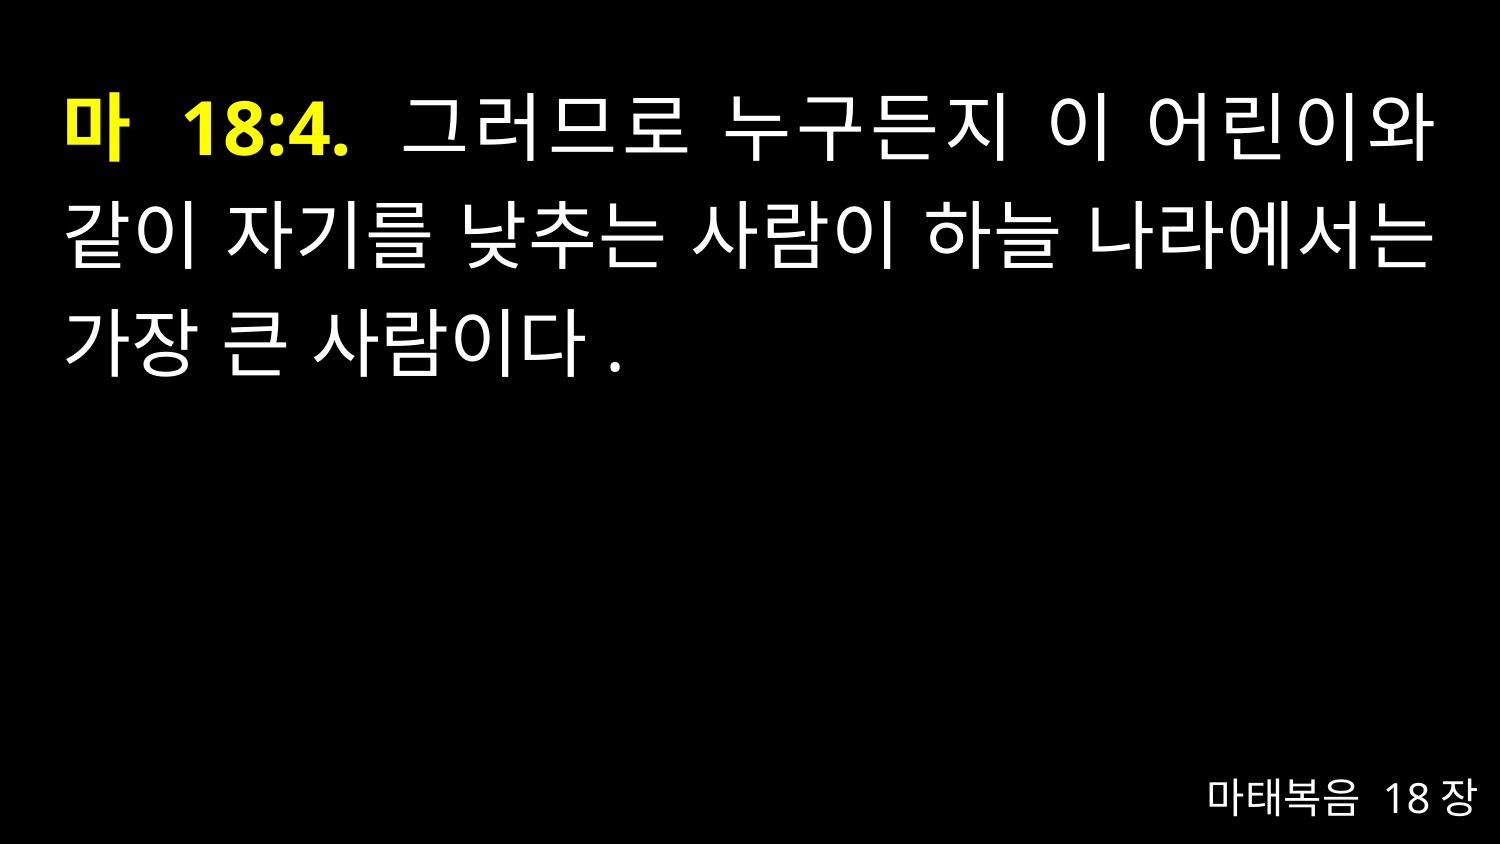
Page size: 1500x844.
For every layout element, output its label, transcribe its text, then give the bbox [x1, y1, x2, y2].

subtitle 마태복음 18장 [916, 770, 1500, 844]
title 마 18:4. 그러므로 누구든지 이 어린이와 같이 자기를 낮추는 사람이 하늘 나라에서는 가장 큰 사람이다. [0, 0, 1500, 844]
